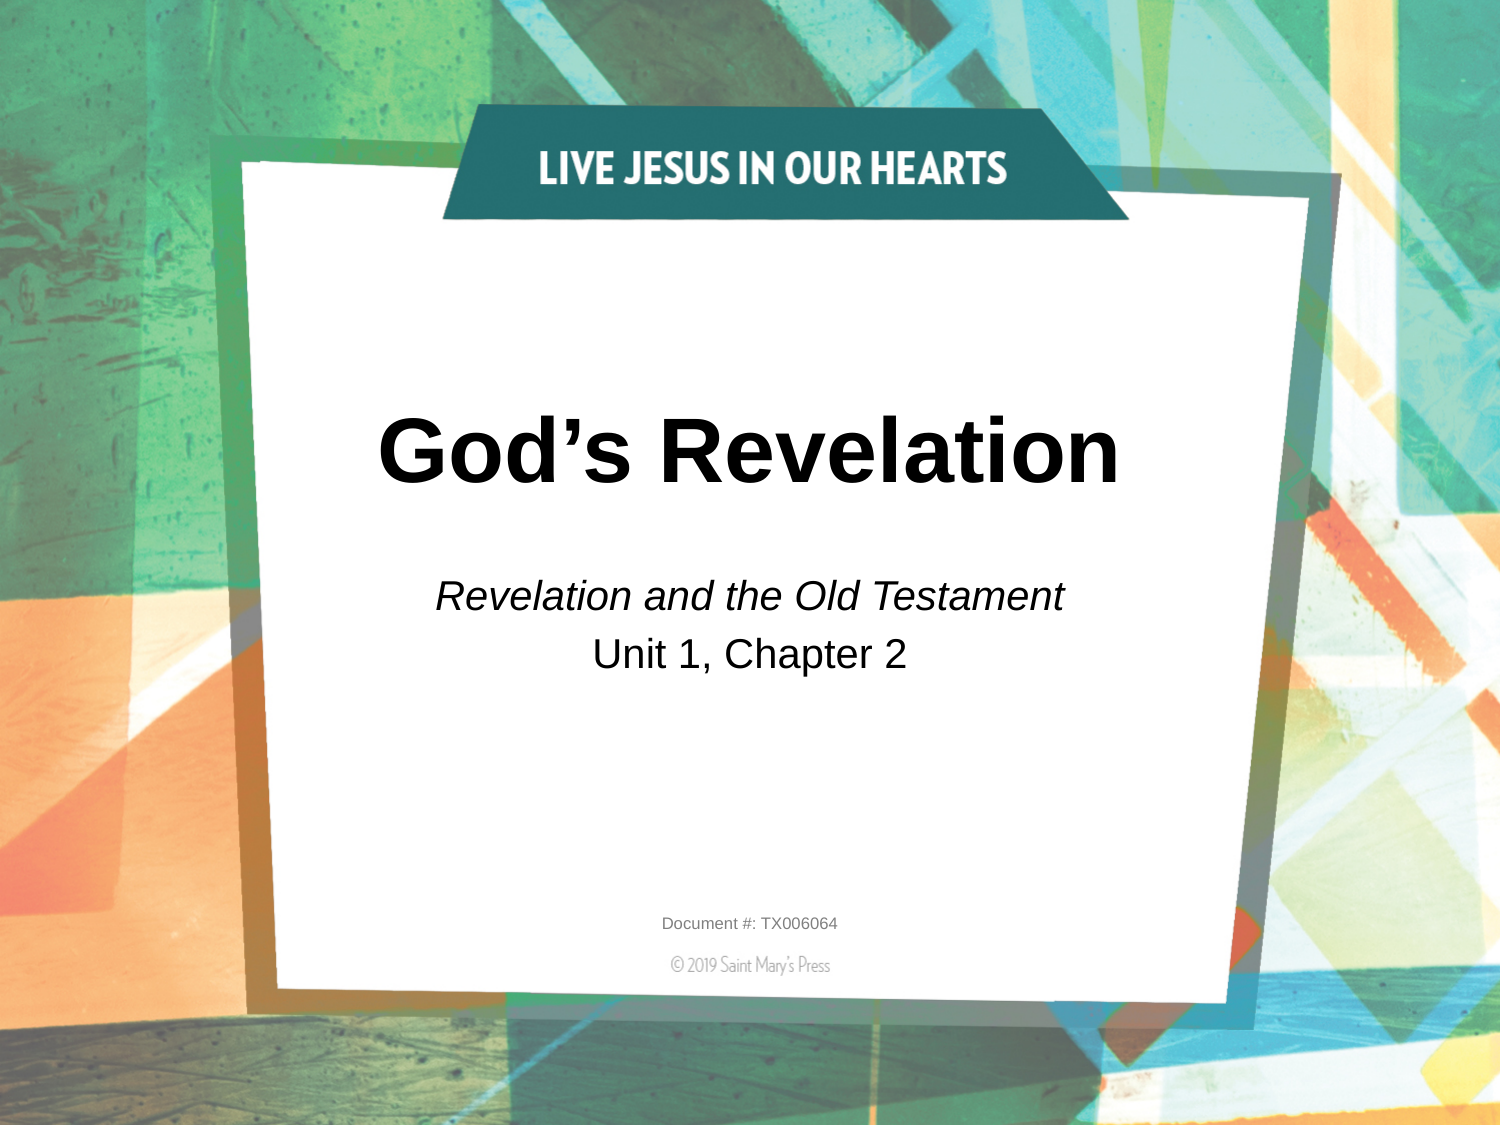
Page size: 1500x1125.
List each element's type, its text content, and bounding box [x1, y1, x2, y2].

picture [0, 724, 1500, 912]
text_box Revelation and the Old Testament Unit 1, Chapter 2 [0, 561, 1500, 724]
title God’s Revelation [0, 324, 1500, 561]
picture [0, 0, 1500, 324]
picture [0, 933, 1500, 1125]
text_box Document #: TX006064 [0, 912, 1500, 933]
